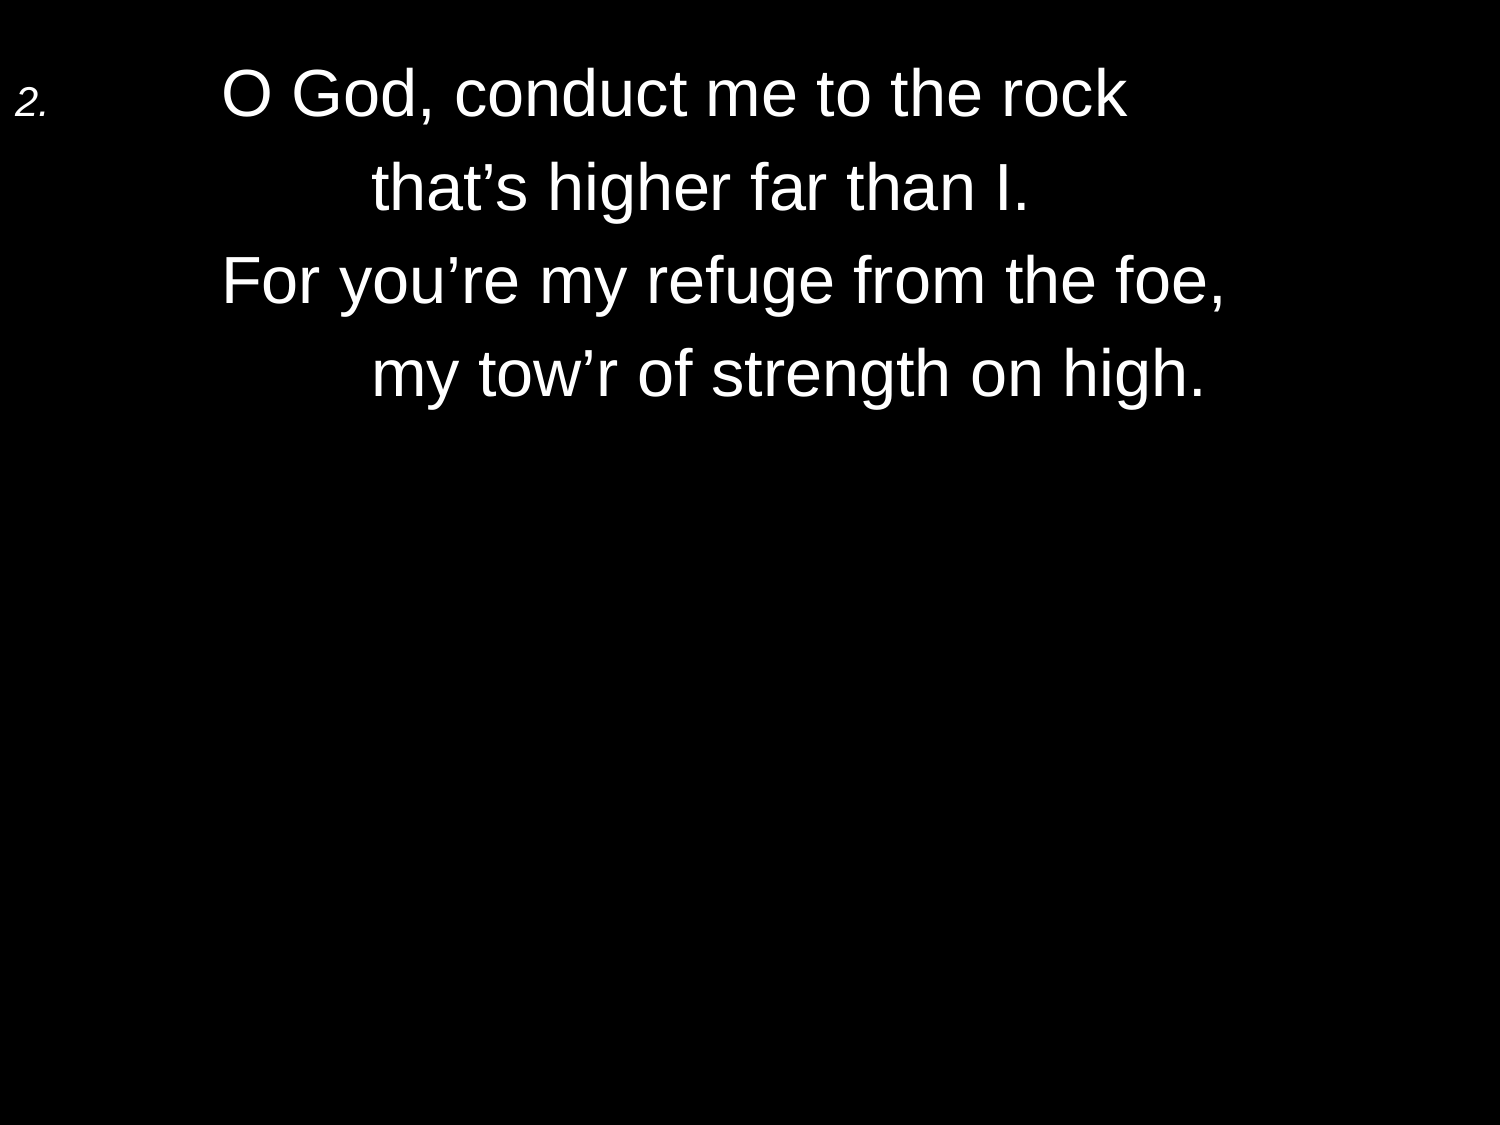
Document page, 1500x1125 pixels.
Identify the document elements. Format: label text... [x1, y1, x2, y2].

list 2. O God, conduct me to the rock that’s higher far than I. For you’re my refuge from the foe, my tow’r of strength on high. [0, 42, 1500, 1047]
